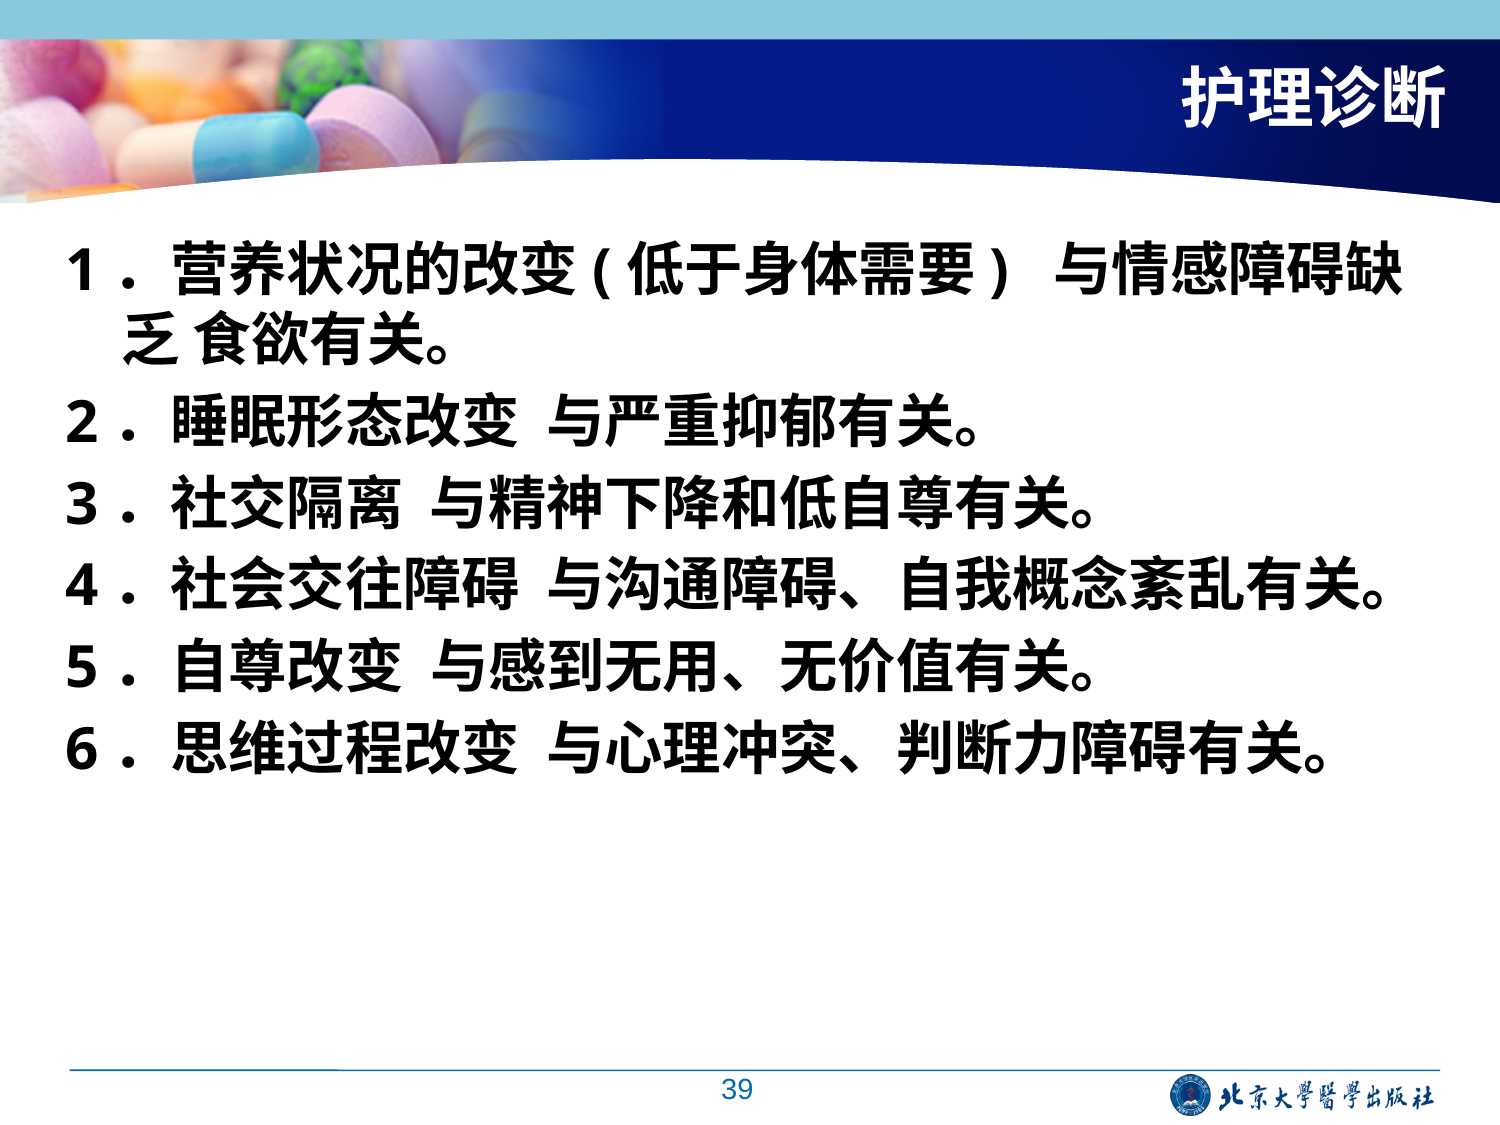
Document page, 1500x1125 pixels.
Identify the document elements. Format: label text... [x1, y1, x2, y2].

title 护理诊断 [137, 49, 1463, 143]
picture [1170, 1074, 1436, 1118]
list 1．营养状况的改变(低于身体需要) 与情感障碍缺乏 食欲有关。 2．睡眠形态改变 与严重抑郁有关。 3．社交隔离 与精神下降和低自尊有关。 4．社会交往障碍 与沟通障碍、自我概念紊乱有关。 5．自尊改变 与感到无用、无价值有关。 6．思维过程改变 与心理冲突、判断力障碍有关。 [49, 224, 1463, 1026]
slide_number 39 [562, 1062, 913, 1114]
picture [0, 40, 1500, 203]
